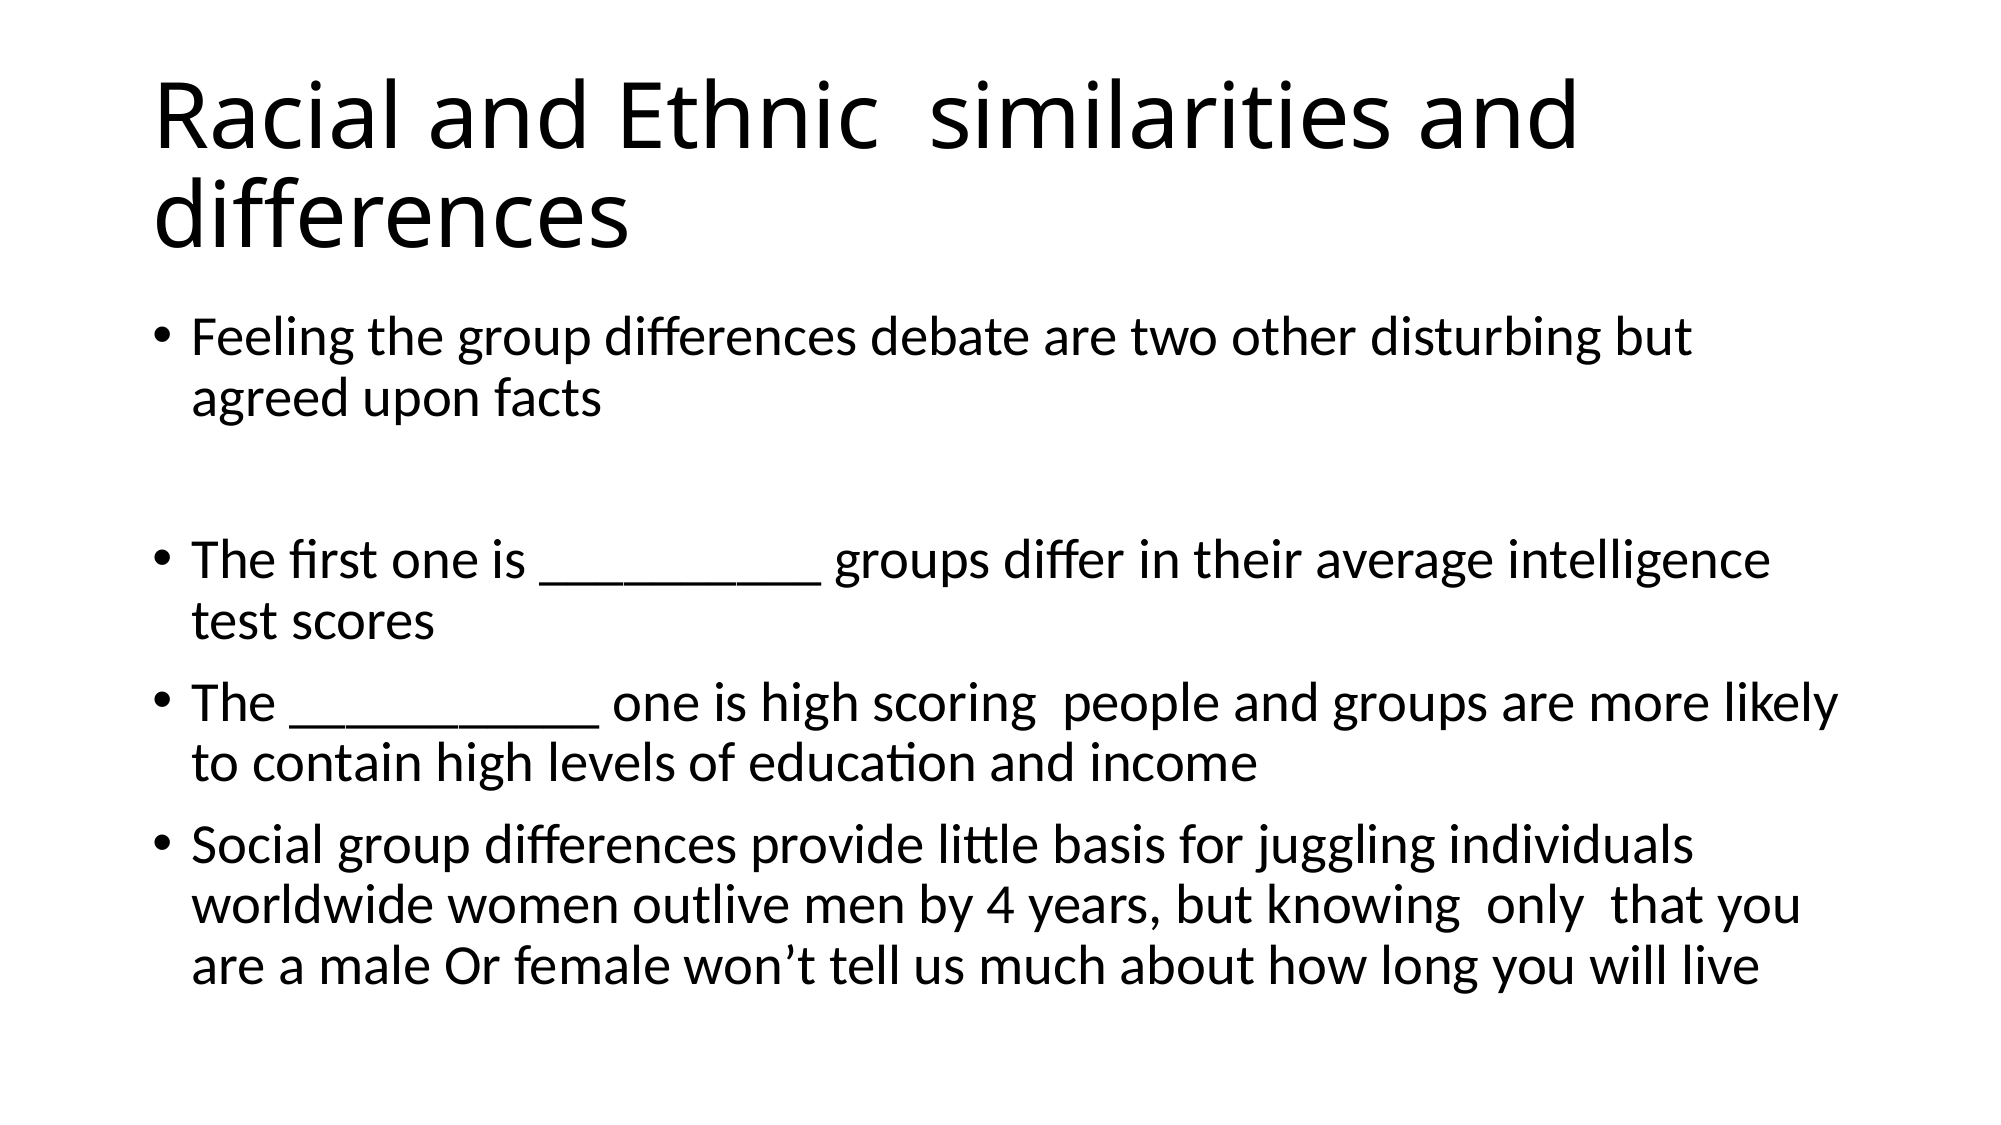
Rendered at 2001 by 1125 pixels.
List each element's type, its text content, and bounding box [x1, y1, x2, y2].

title Racial and Ethnic similarities and differences [137, 59, 1863, 278]
list Feeling the group differences debate are two other disturbing but agreed upon facts The first one is __________ groups differ in their average intelligence test scores The ___________ one is high scoring people and groups are more likely to contain high levels of education and income Social group differences provide little basis for juggling individuals worldwide women outlive men by 4 years, but knowing only that you are a male Or female won’t tell us much about how long you will live [137, 299, 1863, 1014]
